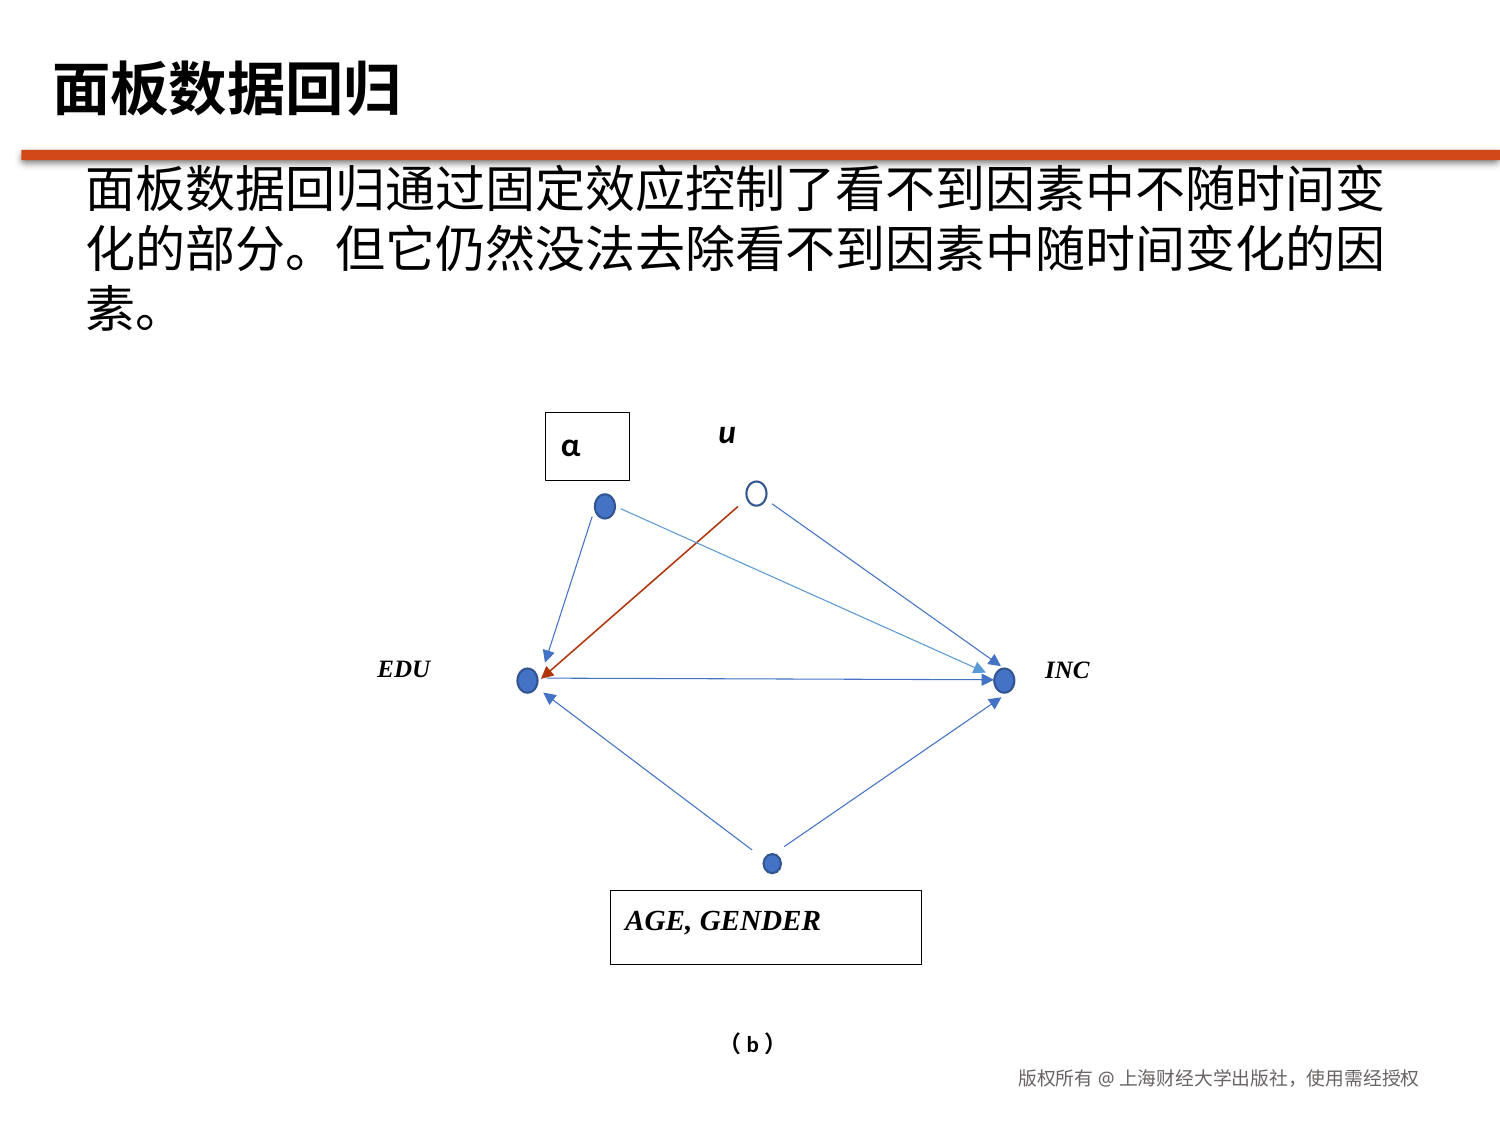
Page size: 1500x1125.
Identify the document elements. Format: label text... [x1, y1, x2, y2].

title 面板数据回归 [37, 50, 1369, 138]
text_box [362, 399, 1176, 1088]
footer 版权所有@上海财经大学出版社，使用需经授权 [975, 1046, 1463, 1109]
list 面板数据回归通过固定效应控制了看不到因素中不随时间变化的部分。但它仍然没法去除看不到因素中随时间变化的因素。 [70, 149, 1408, 1075]
